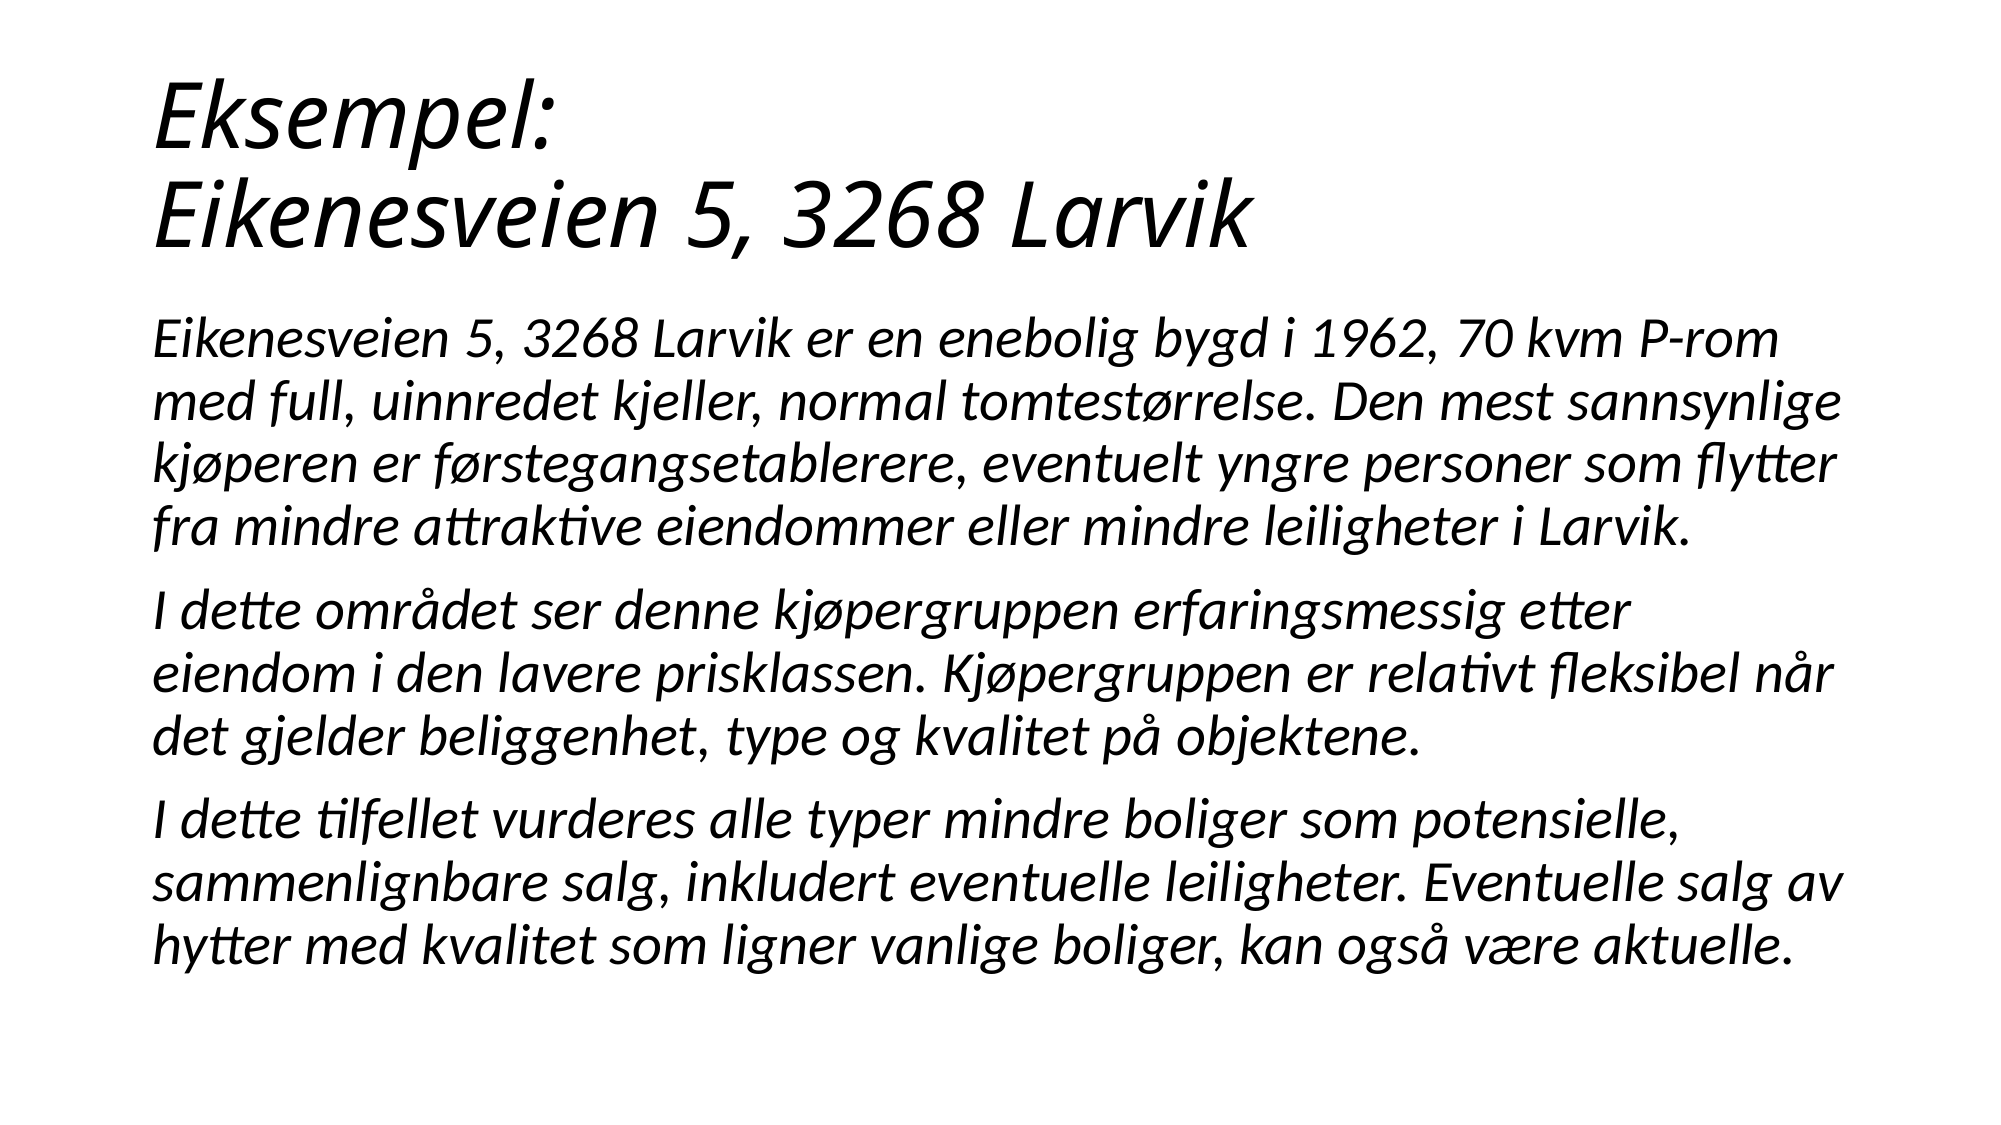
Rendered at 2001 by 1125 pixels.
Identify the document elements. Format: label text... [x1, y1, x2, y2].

title Eksempel: Eikenesveien 5, 3268 Larvik [137, 59, 1863, 278]
list Eikenesveien 5, 3268 Larvik er en enebolig bygd i 1962, 70 kvm P-rom med full, uinnredet kjeller, normal tomtestørrelse. Den mest sannsynlige kjøperen er førstegangsetablerere, eventuelt yngre personer som flytter fra mindre attraktive eiendommer eller mindre leiligheter i Larvik. I dette området ser denne kjøpergruppen erfaringsmessig etter eiendom i den lavere prisklassen. Kjøpergruppen er relativt fleksibel når det gjelder beliggenhet, type og kvalitet på objektene. I dette tilfellet vurderes alle typer mindre boliger som potensielle, sammenlignbare salg, inkludert eventuelle leiligheter. Eventuelle salg av hytter med kvalitet som ligner vanlige boliger, kan også være aktuelle. [137, 299, 1863, 1014]
